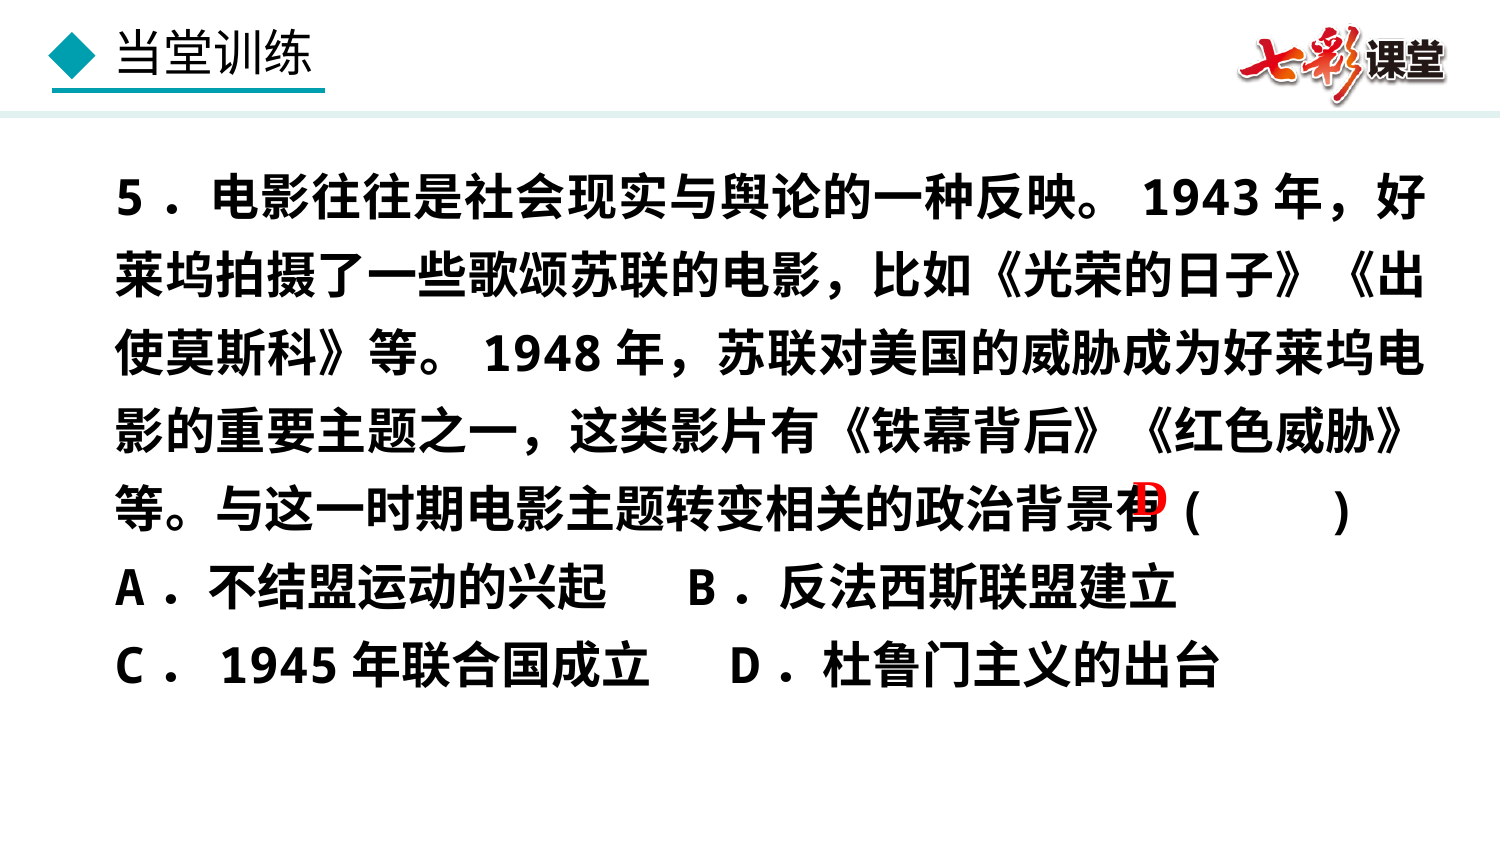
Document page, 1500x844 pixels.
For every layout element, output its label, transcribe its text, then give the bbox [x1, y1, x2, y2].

text_box 5．电影往往是社会现实与舆论的一种反映。1943年，好莱坞拍摄了一些歌颂苏联的电影，比如《光荣的日子》《出使莫斯科》等。1948年，苏联对美国的威胁成为好莱坞电影的重要主题之一，这类影片有《铁幕背后》《红色威胁》等。与这一时期电影主题转变相关的政治背景有( ) A．不结盟运动的兴起 B．反法西斯联盟建立 C．1945年联合国成立 D．杜鲁门主义的出台 [100, 140, 1441, 738]
text_box D [1117, 457, 1217, 533]
picture [1234, 20, 1451, 108]
